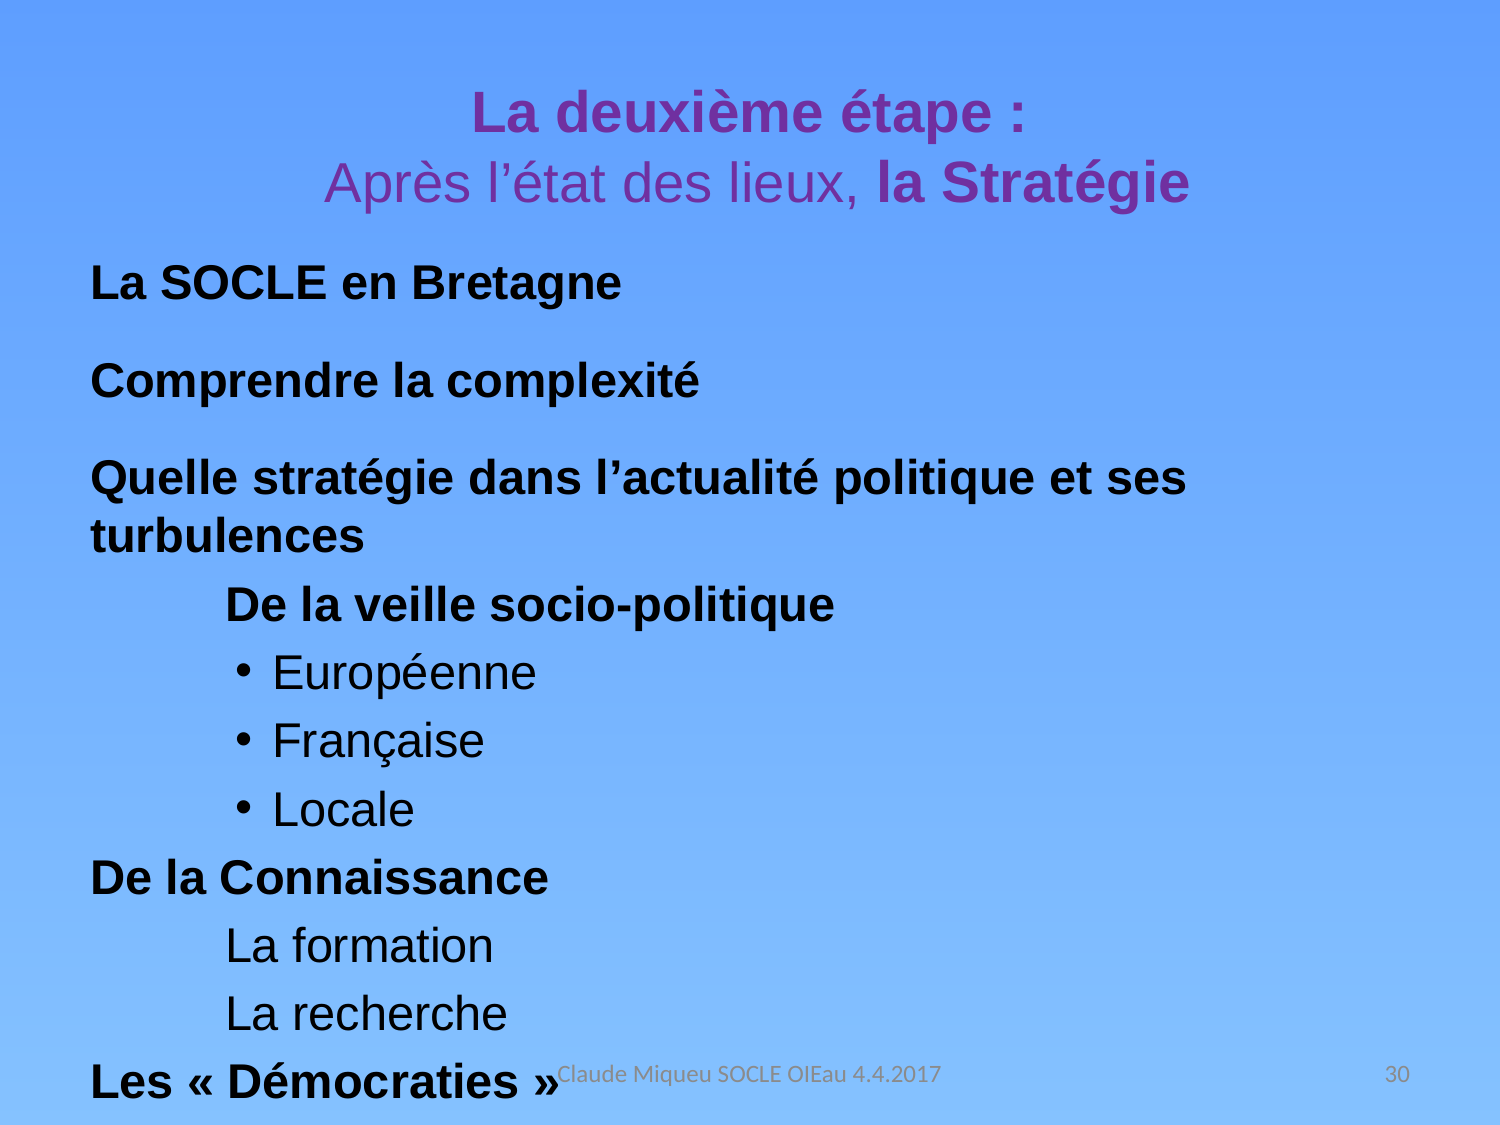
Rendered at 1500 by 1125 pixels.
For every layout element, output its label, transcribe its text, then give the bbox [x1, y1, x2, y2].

list La SOCLE en Bretagne Comprendre la complexité Quelle stratégie dans l’actualité politique et ses turbulences De la veille socio-politique Européenne Française Locale De la Connaissance La formation La recherche Les « Démocraties » [75, 243, 1425, 1125]
slide_number 30 [1074, 1042, 1425, 1103]
footer Claude Miqueu SOCLE OIEau 4.4.2017 [512, 1042, 988, 1103]
title La deuxième étape : Après l’état des lieux, la Stratégie [75, 45, 1425, 243]
